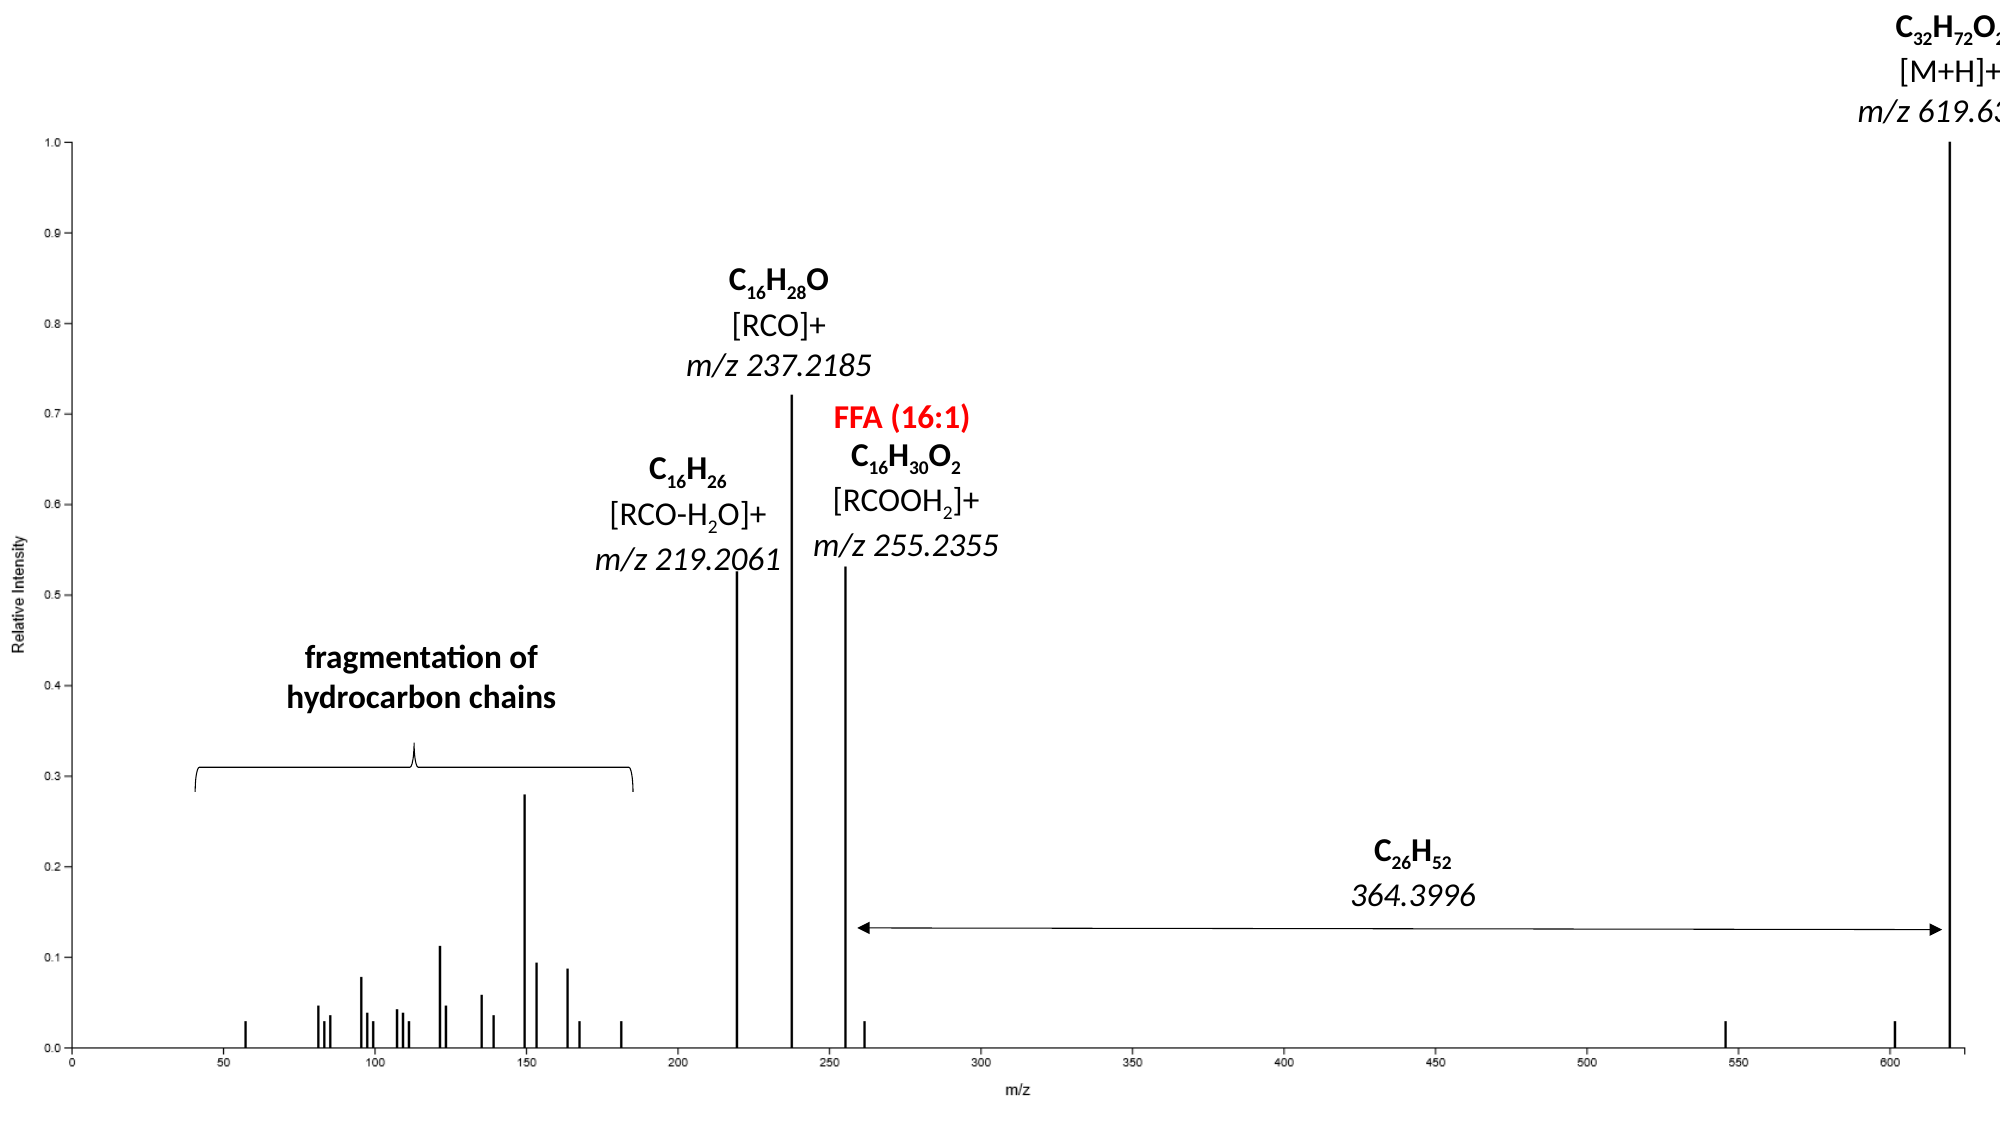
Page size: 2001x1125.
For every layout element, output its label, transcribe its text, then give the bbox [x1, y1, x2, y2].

picture [0, 118, 2000, 1125]
text_box C32H72O2 [M+H]+ m/z 619.6351 [1781, 0, 2000, 118]
